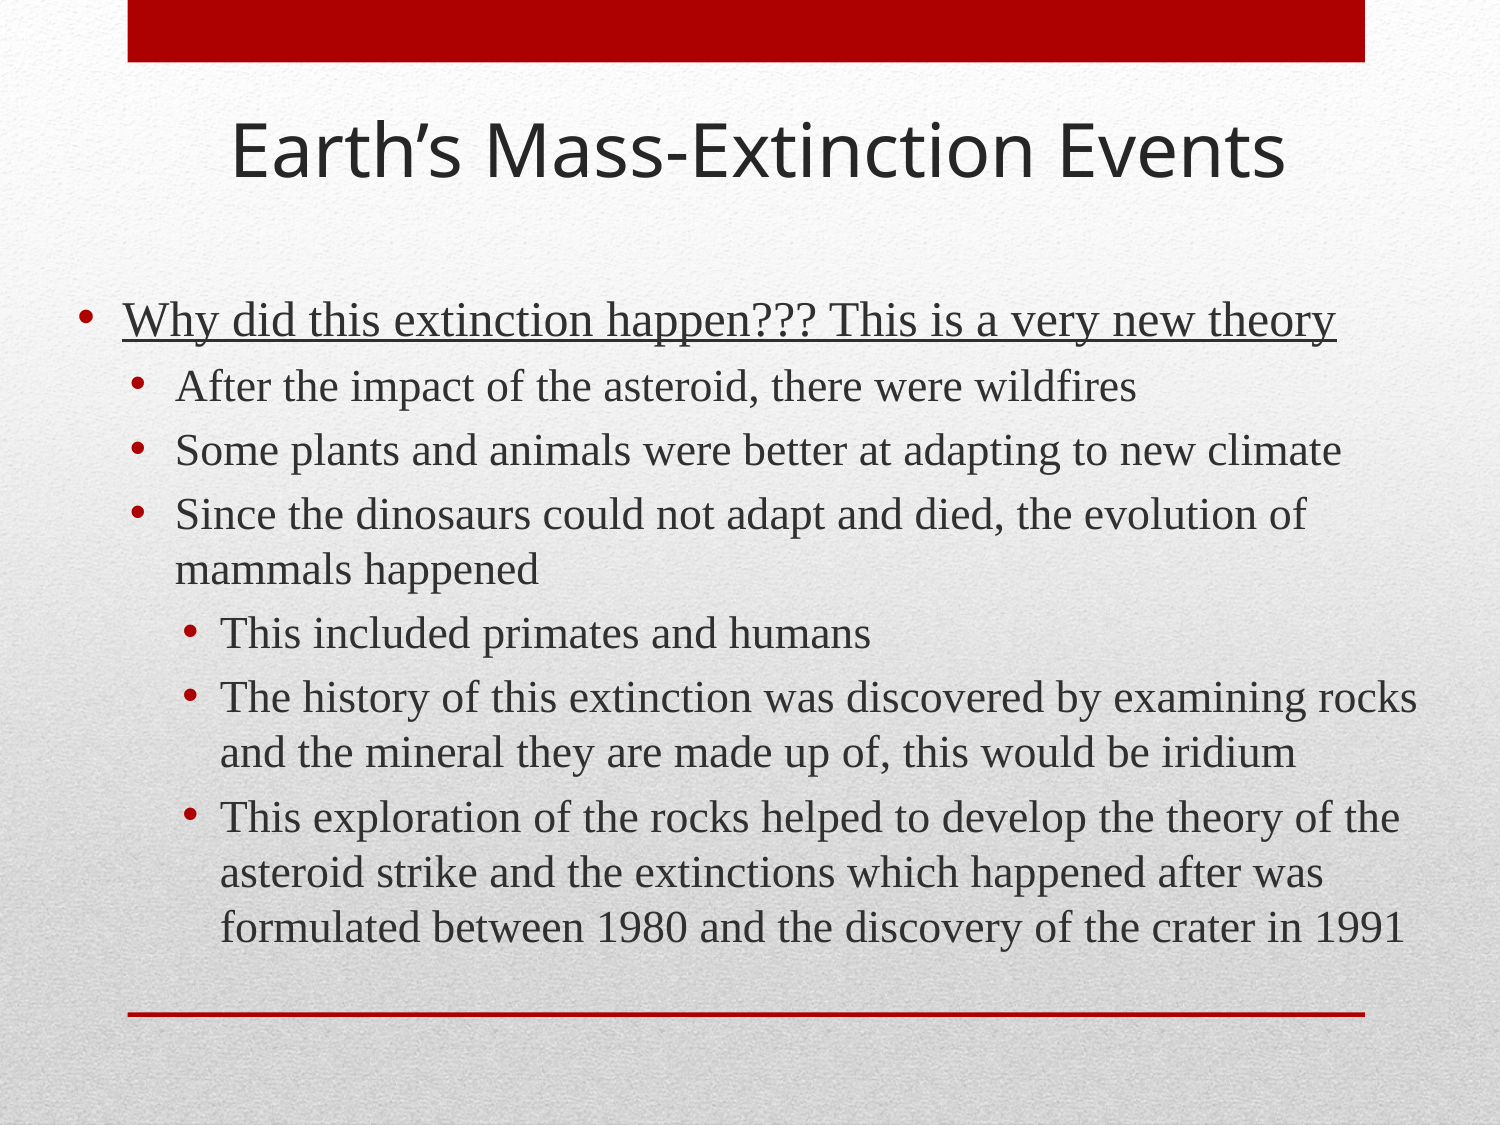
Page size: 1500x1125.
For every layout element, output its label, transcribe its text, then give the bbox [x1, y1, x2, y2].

list Why did this extinction happen??? This is a very new theory After the impact of the asteroid, there were wildfires Some plants and animals were better at adapting to new climate Since the dinosaurs could not adapt and died, the evolution of mammals happened This included primates and humans The history of this extinction was discovered by examining rocks and the mineral they are made up of, this would be iridium This exploration of the rocks helped to develop the theory of the asteroid strike and the extinctions which happened after was formulated between 1980 and the discovery of the crater in 1991 [62, 237, 1438, 1000]
title Earth’s Mass-Extinction Events [21, 87, 1497, 200]
